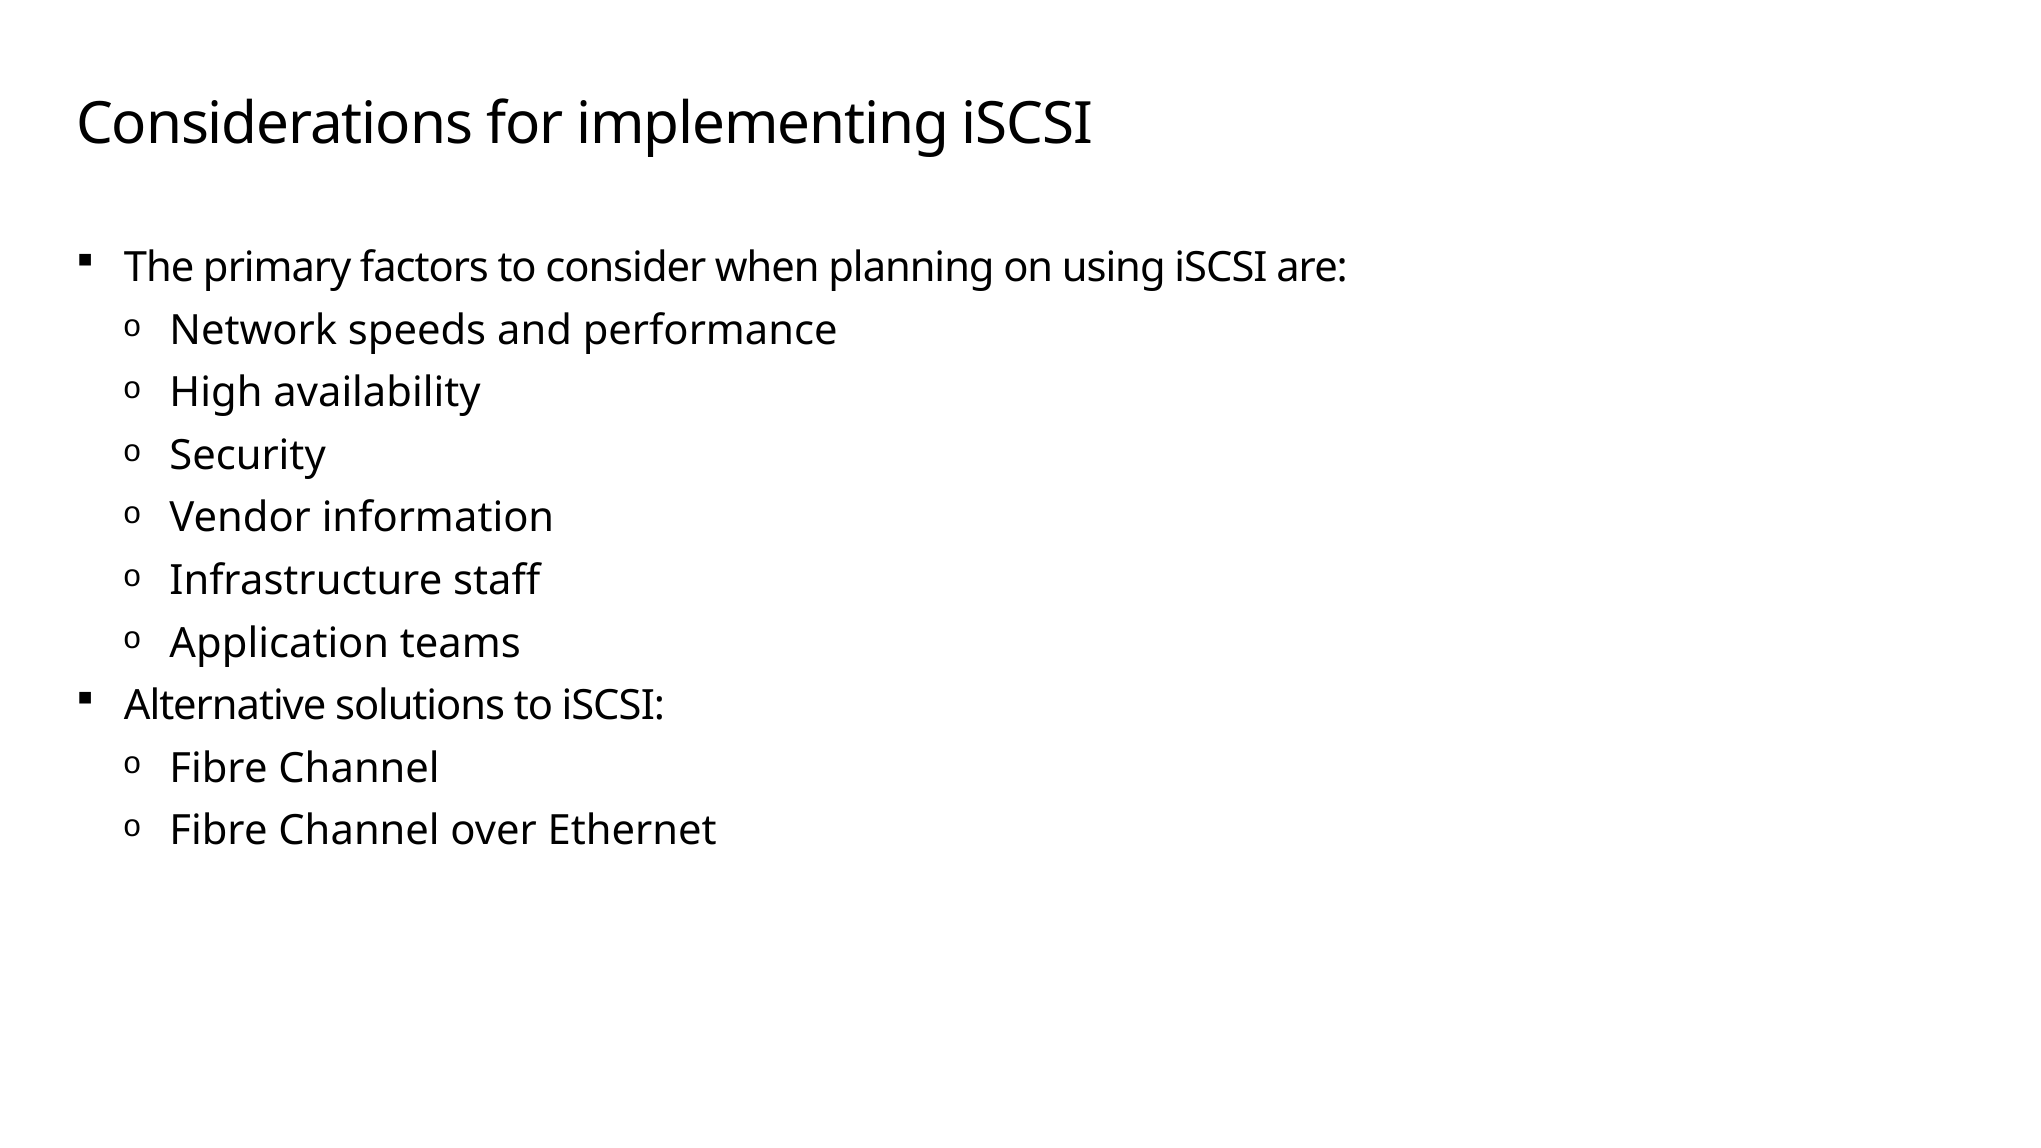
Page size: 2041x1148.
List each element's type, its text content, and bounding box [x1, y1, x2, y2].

list The primary factors to consider when planning on using iSCSI are: Network speeds and performance High availability Security Vendor information Infrastructure staff Application teams Alternative solutions to iSCSI: Fibre Channel Fibre Channel over Ethernet [76, 240, 1970, 1074]
title Considerations for implementing iSCSI [76, 93, 1968, 161]
